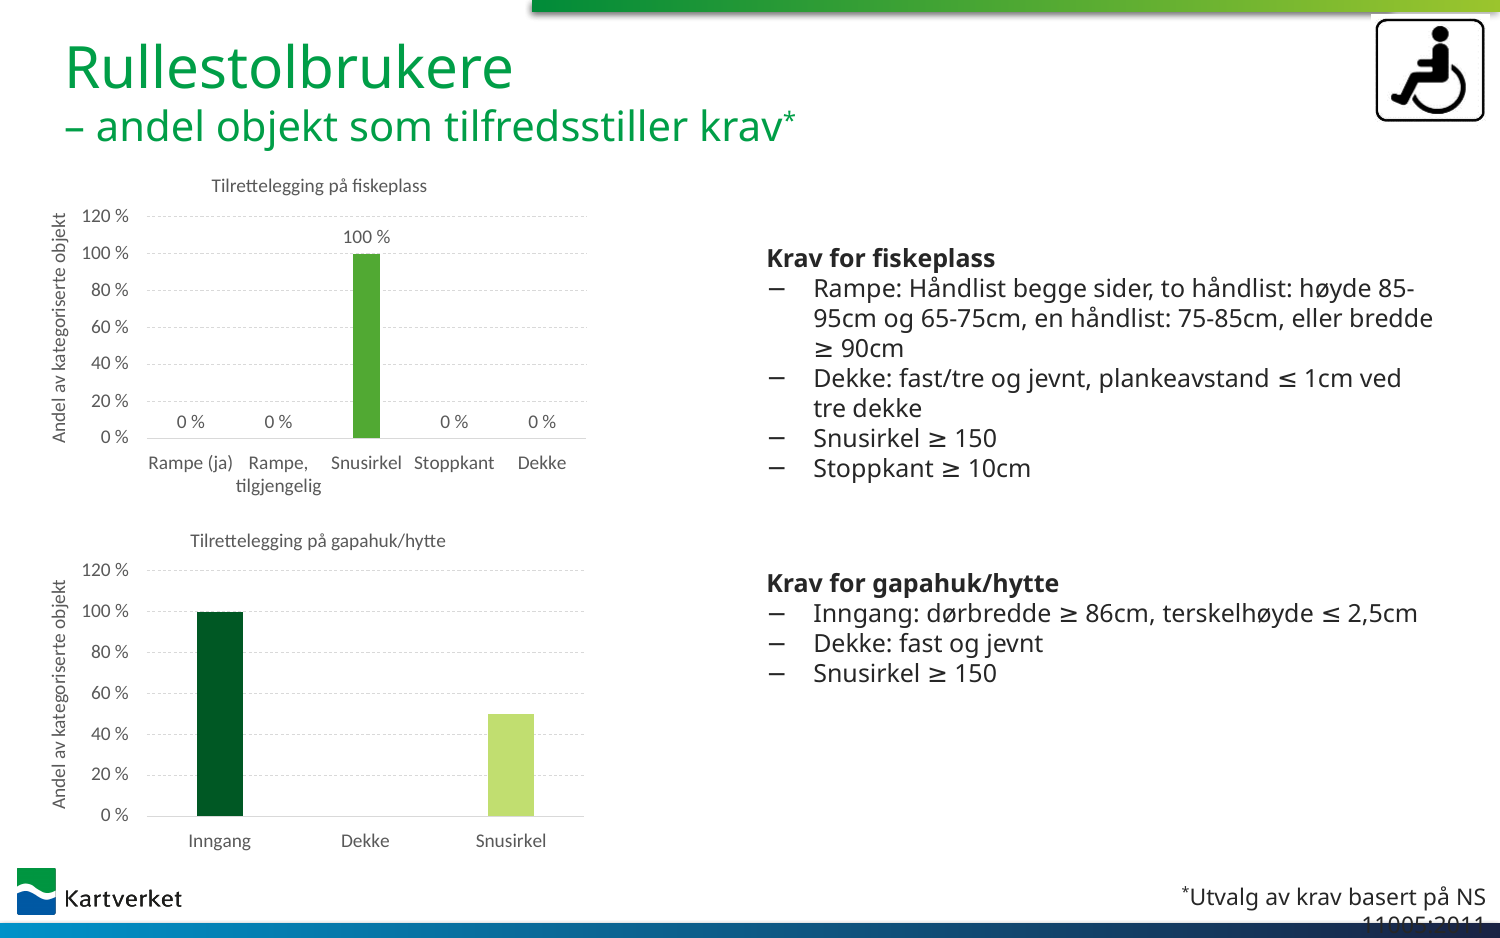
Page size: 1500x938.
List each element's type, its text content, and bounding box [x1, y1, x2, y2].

text_box *Utvalg av krav basert på NS 11005:2011 [1068, 873, 1500, 938]
text_box Krav for gapahuk/hytte Inngang: dørbredde ≥ 86cm, terskelhøyde ≤ 2,5cm Dekke: fast og jevnt Snusirkel ≥ 150 [751, 560, 1452, 695]
text_box Krav for fiskeplass Rampe: Håndlist begge sider, to håndlist: høyde 85-95cm og 65-75cm, en håndlist: 75-85cm, eller bredde ≥ 90cm Dekke: fast/tre og jevnt, plankeavstand ≤ 1cm ved tre dekke Snusirkel ≥ 150 Stoppkant ≥ 10cm [751, 235, 1452, 490]
picture [1371, 13, 1491, 127]
picture [41, 520, 596, 859]
text_box Rullestolbrukere – andel objekt som tilfredsstiller krav* [49, 29, 1431, 158]
picture [41, 166, 598, 505]
